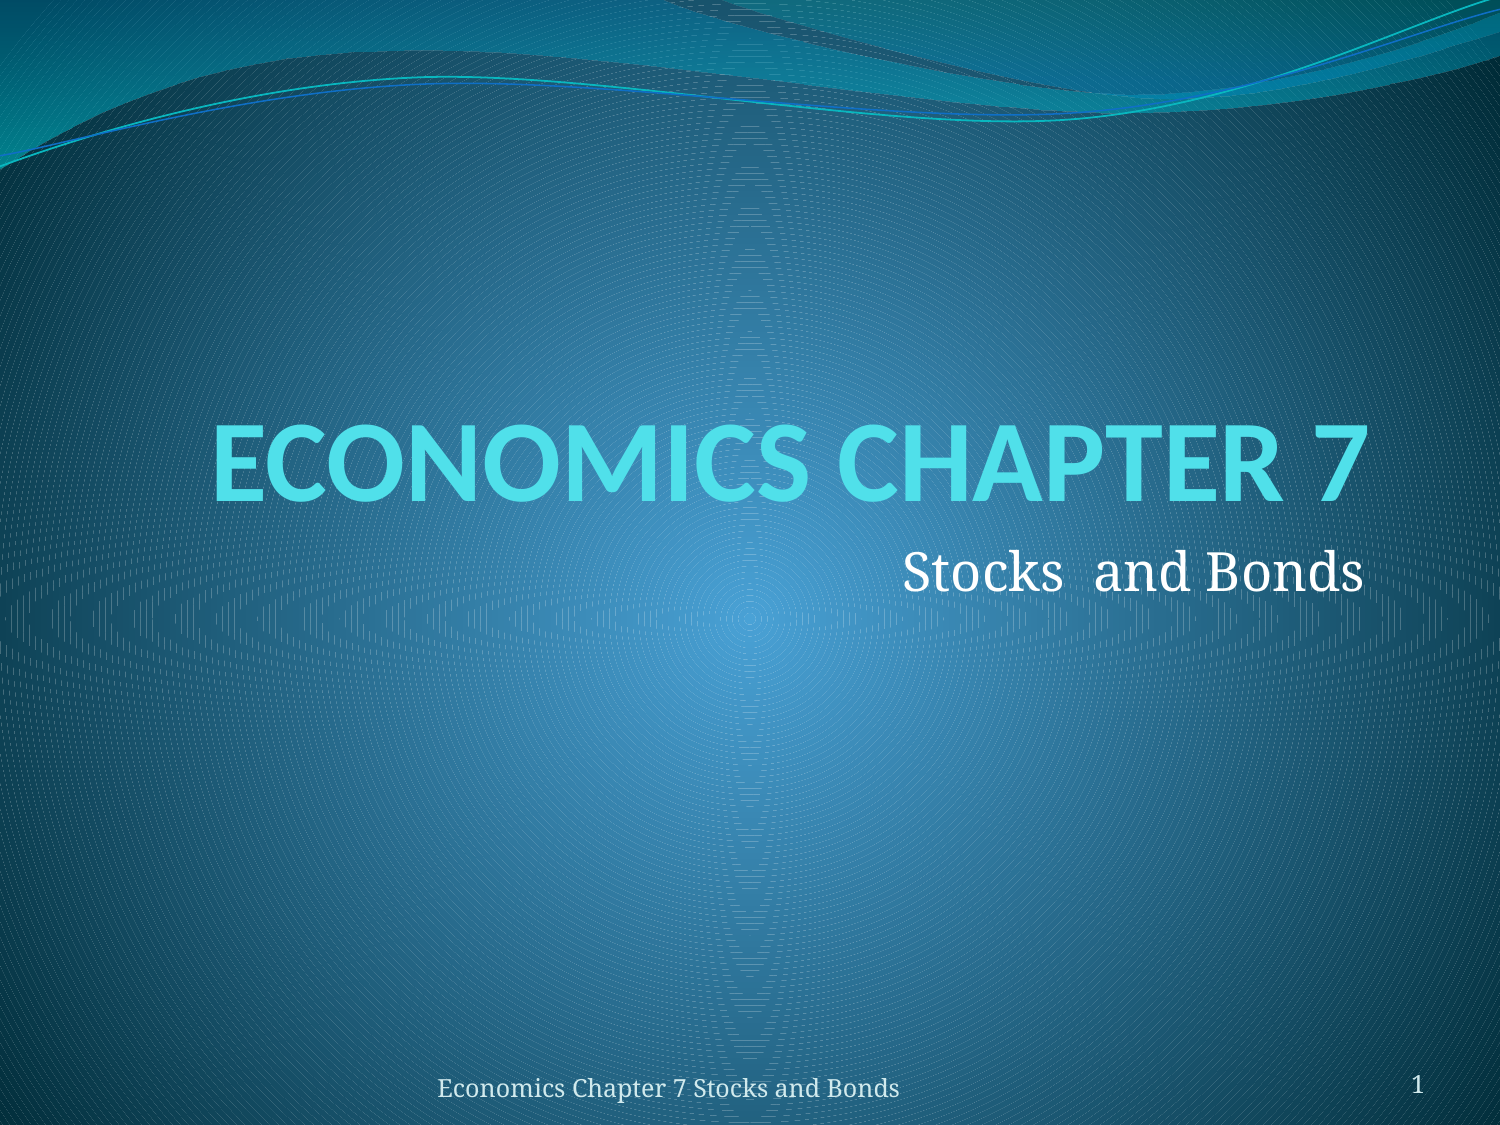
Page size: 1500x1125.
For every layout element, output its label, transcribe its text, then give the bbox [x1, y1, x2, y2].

slide_number 1 [1299, 1042, 1425, 1103]
footer Economics Chapter 7 Stocks and Bonds [437, 1042, 988, 1103]
title ECONOMICS CHAPTER 7 [87, 224, 1376, 525]
subtitle Stocks and Bonds [87, 529, 1376, 818]
